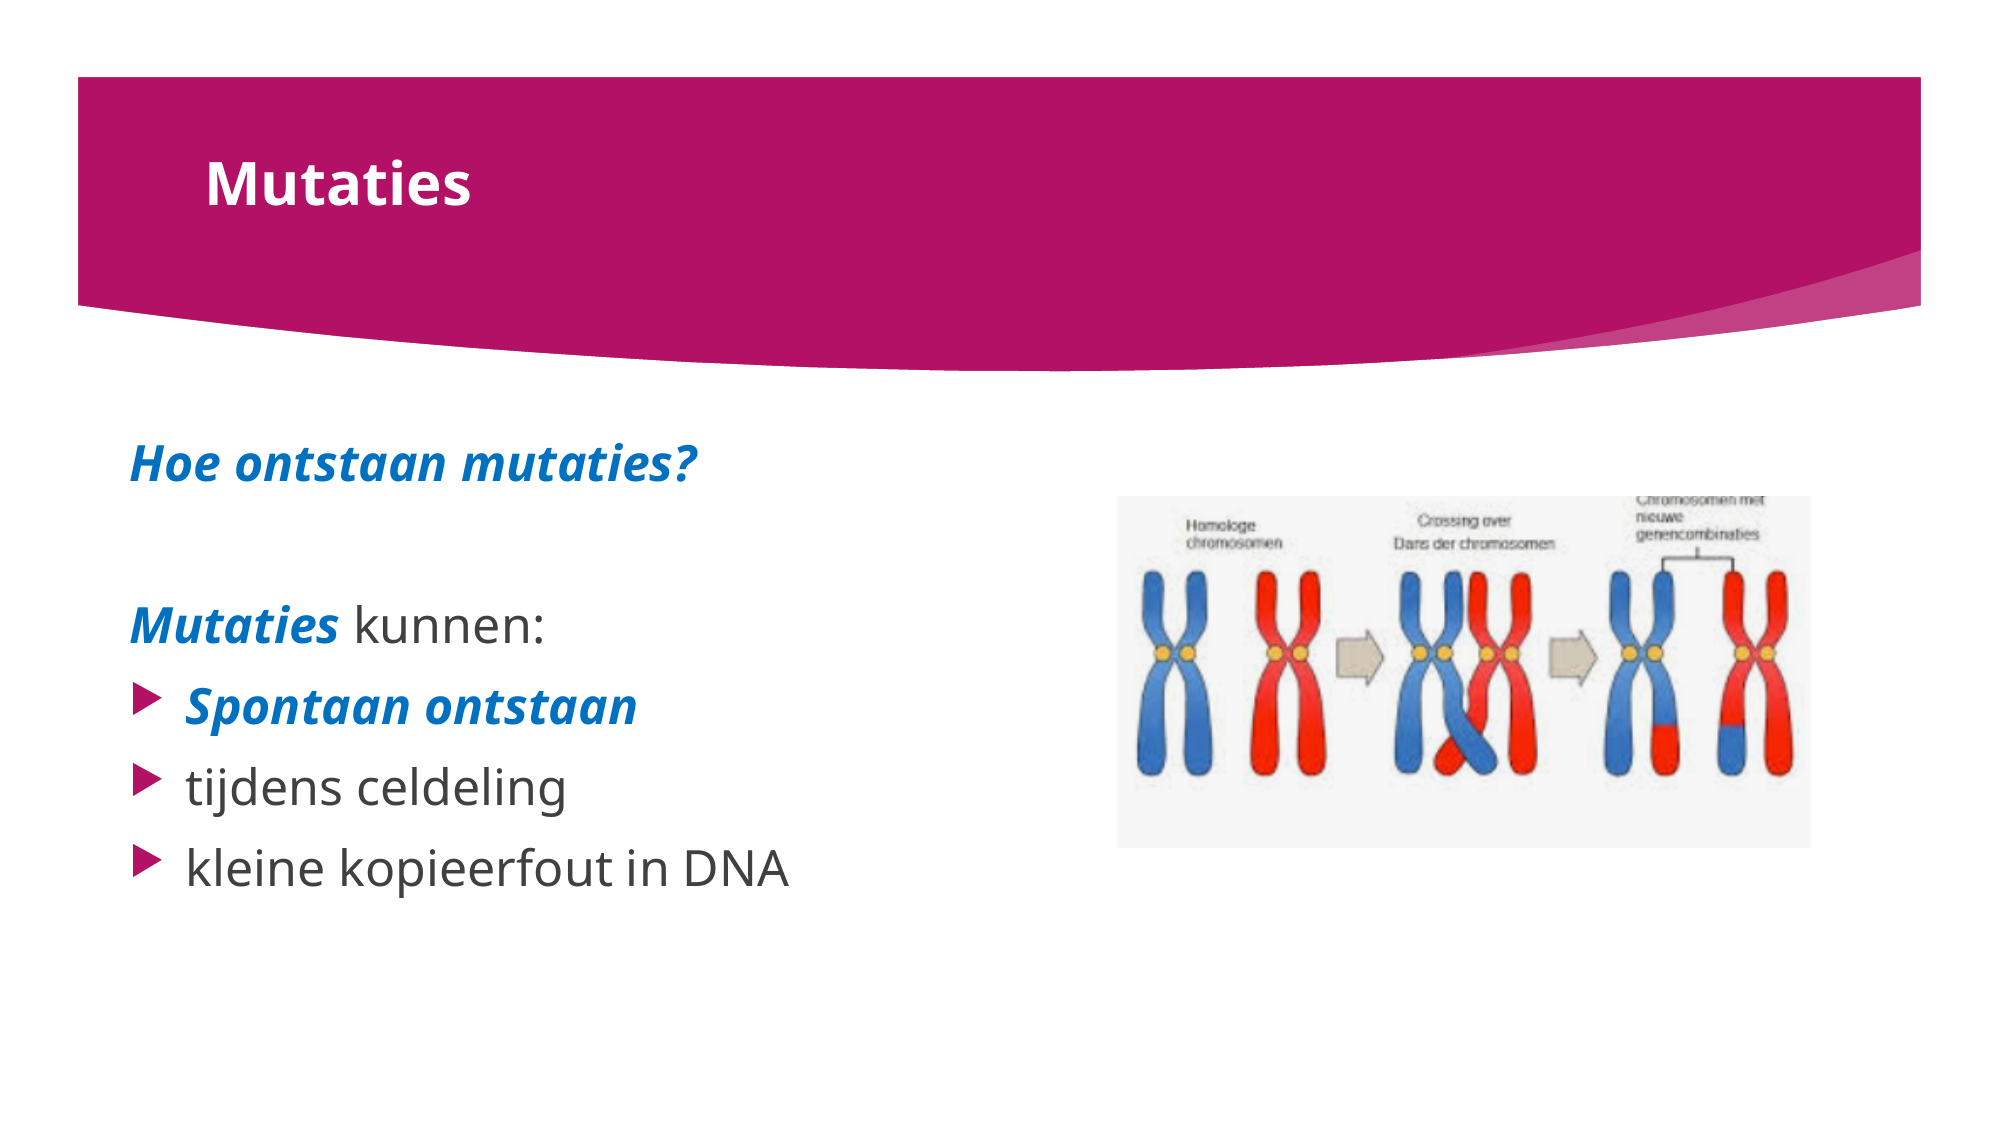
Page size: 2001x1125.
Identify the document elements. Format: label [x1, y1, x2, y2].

text_box [0, 0, 2000, 1125]
picture [1079, 496, 1845, 848]
